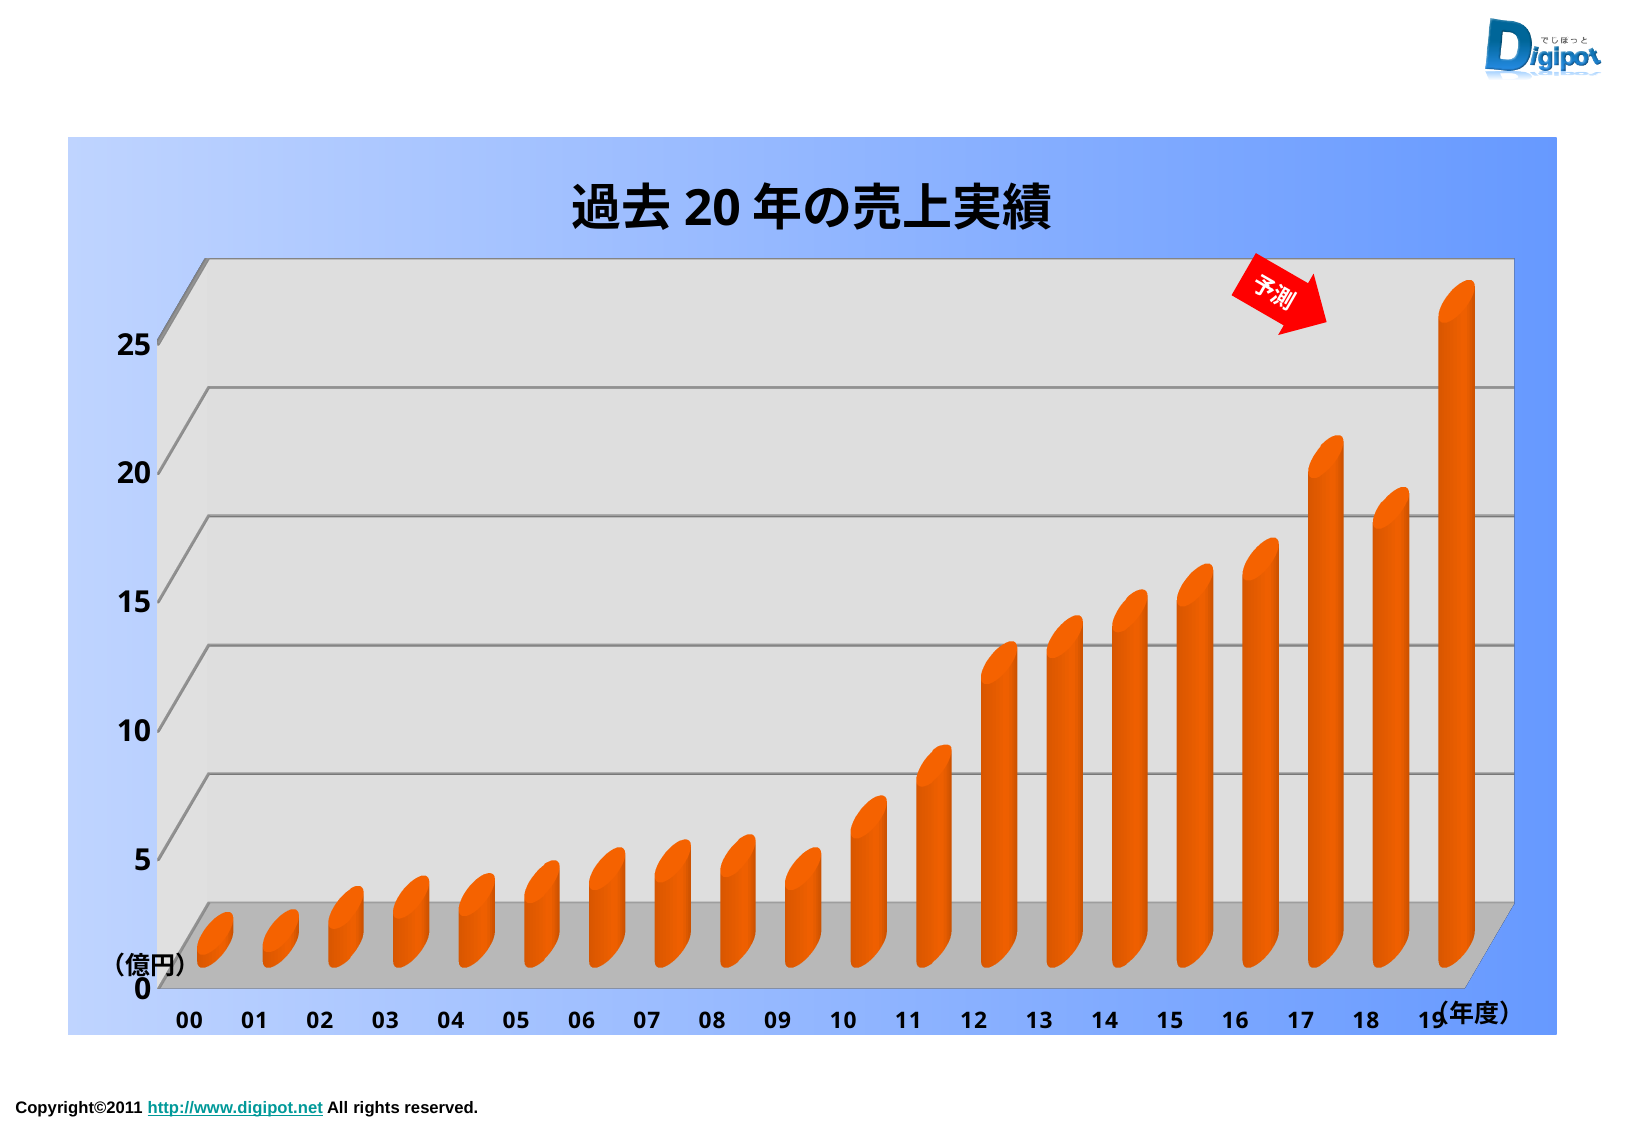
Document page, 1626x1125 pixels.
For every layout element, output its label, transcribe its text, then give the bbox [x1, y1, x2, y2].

text_box 過去20年の売上実績 [85, 168, 1539, 244]
text_box [68, 137, 1557, 1035]
chart [64, 222, 1537, 1080]
picture [1485, 18, 1602, 82]
